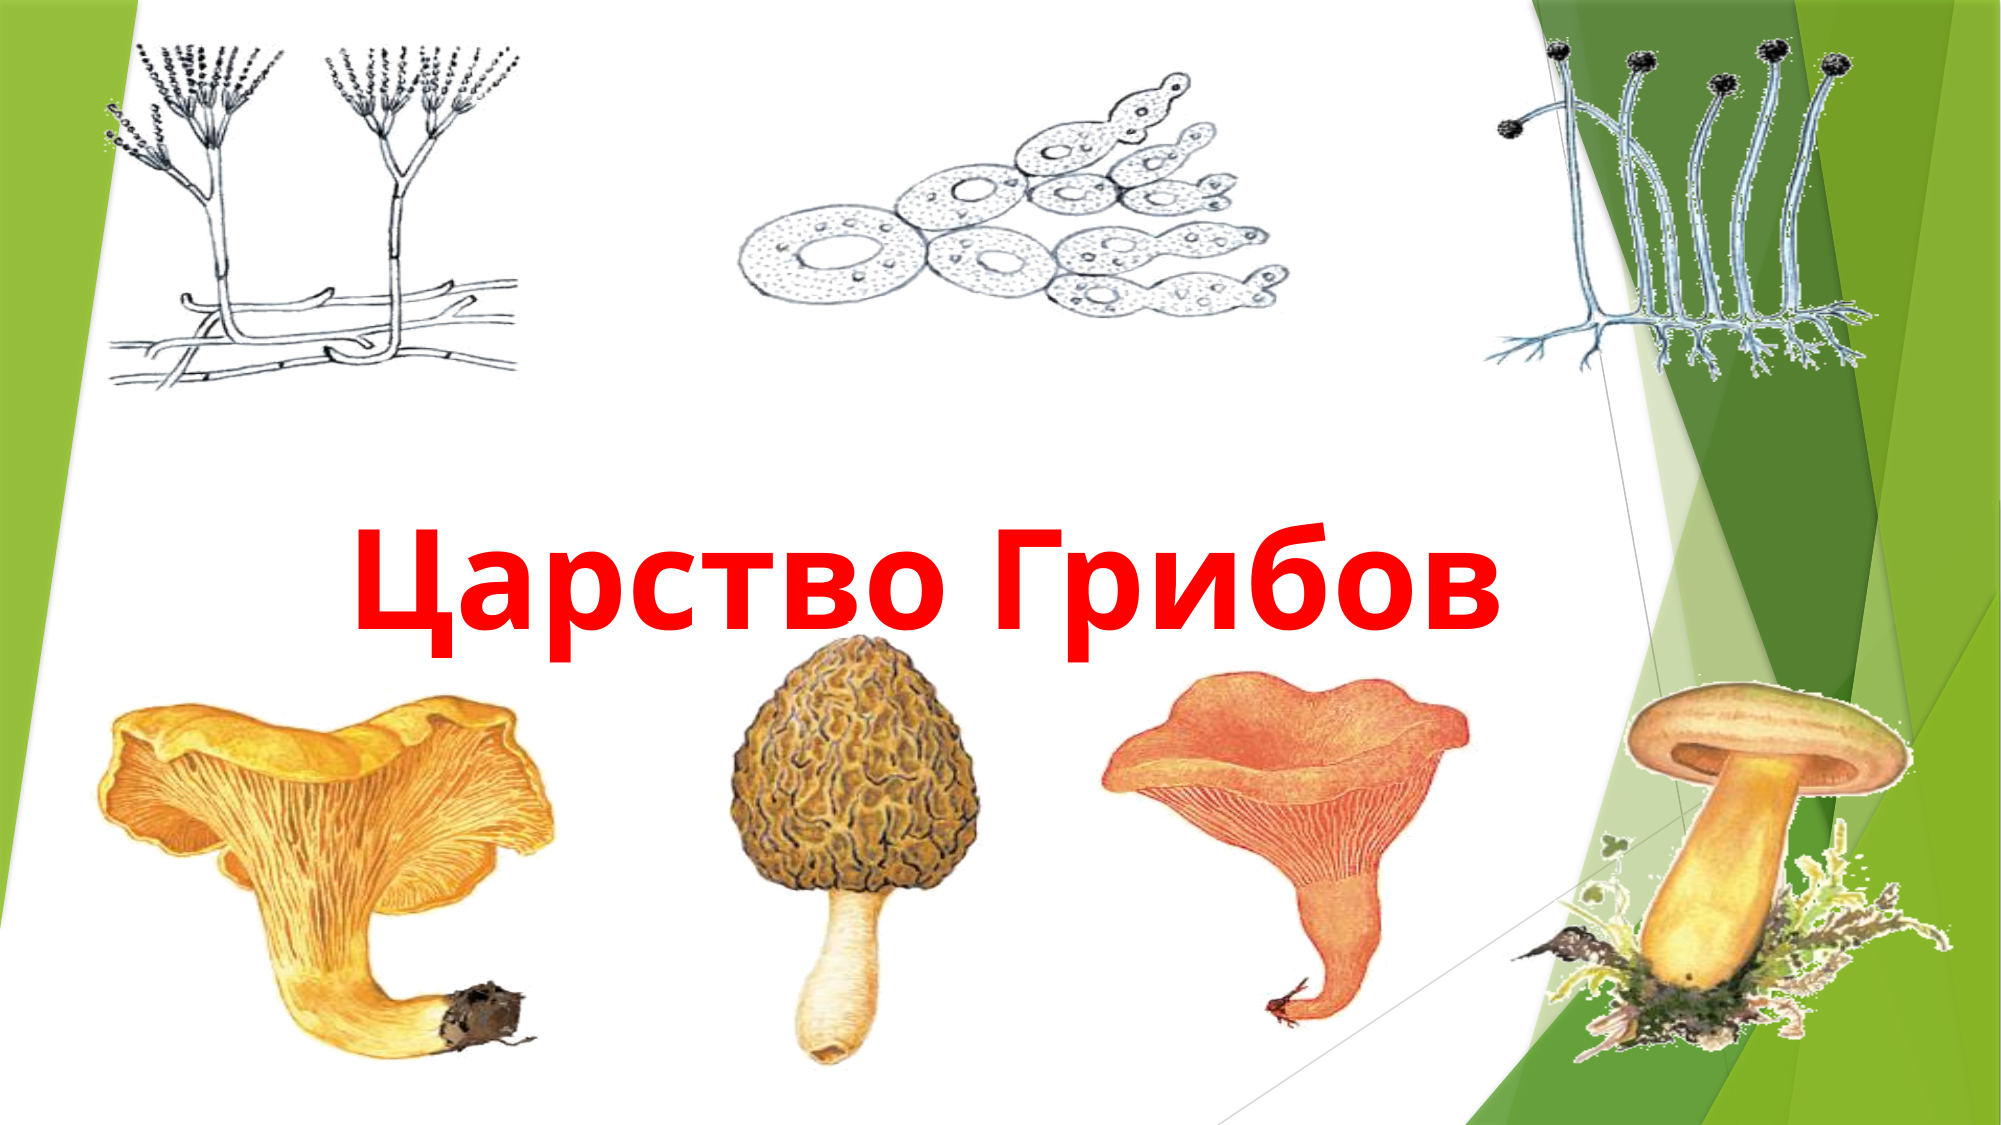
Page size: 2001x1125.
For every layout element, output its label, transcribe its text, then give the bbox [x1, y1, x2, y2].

picture [1477, 37, 1879, 383]
picture [86, 30, 544, 395]
picture [1503, 674, 1963, 1068]
picture [684, 37, 1348, 350]
picture [85, 683, 574, 1069]
picture [1093, 666, 1479, 1034]
picture [714, 621, 998, 1071]
title Царство Грибов [247, 394, 1522, 665]
